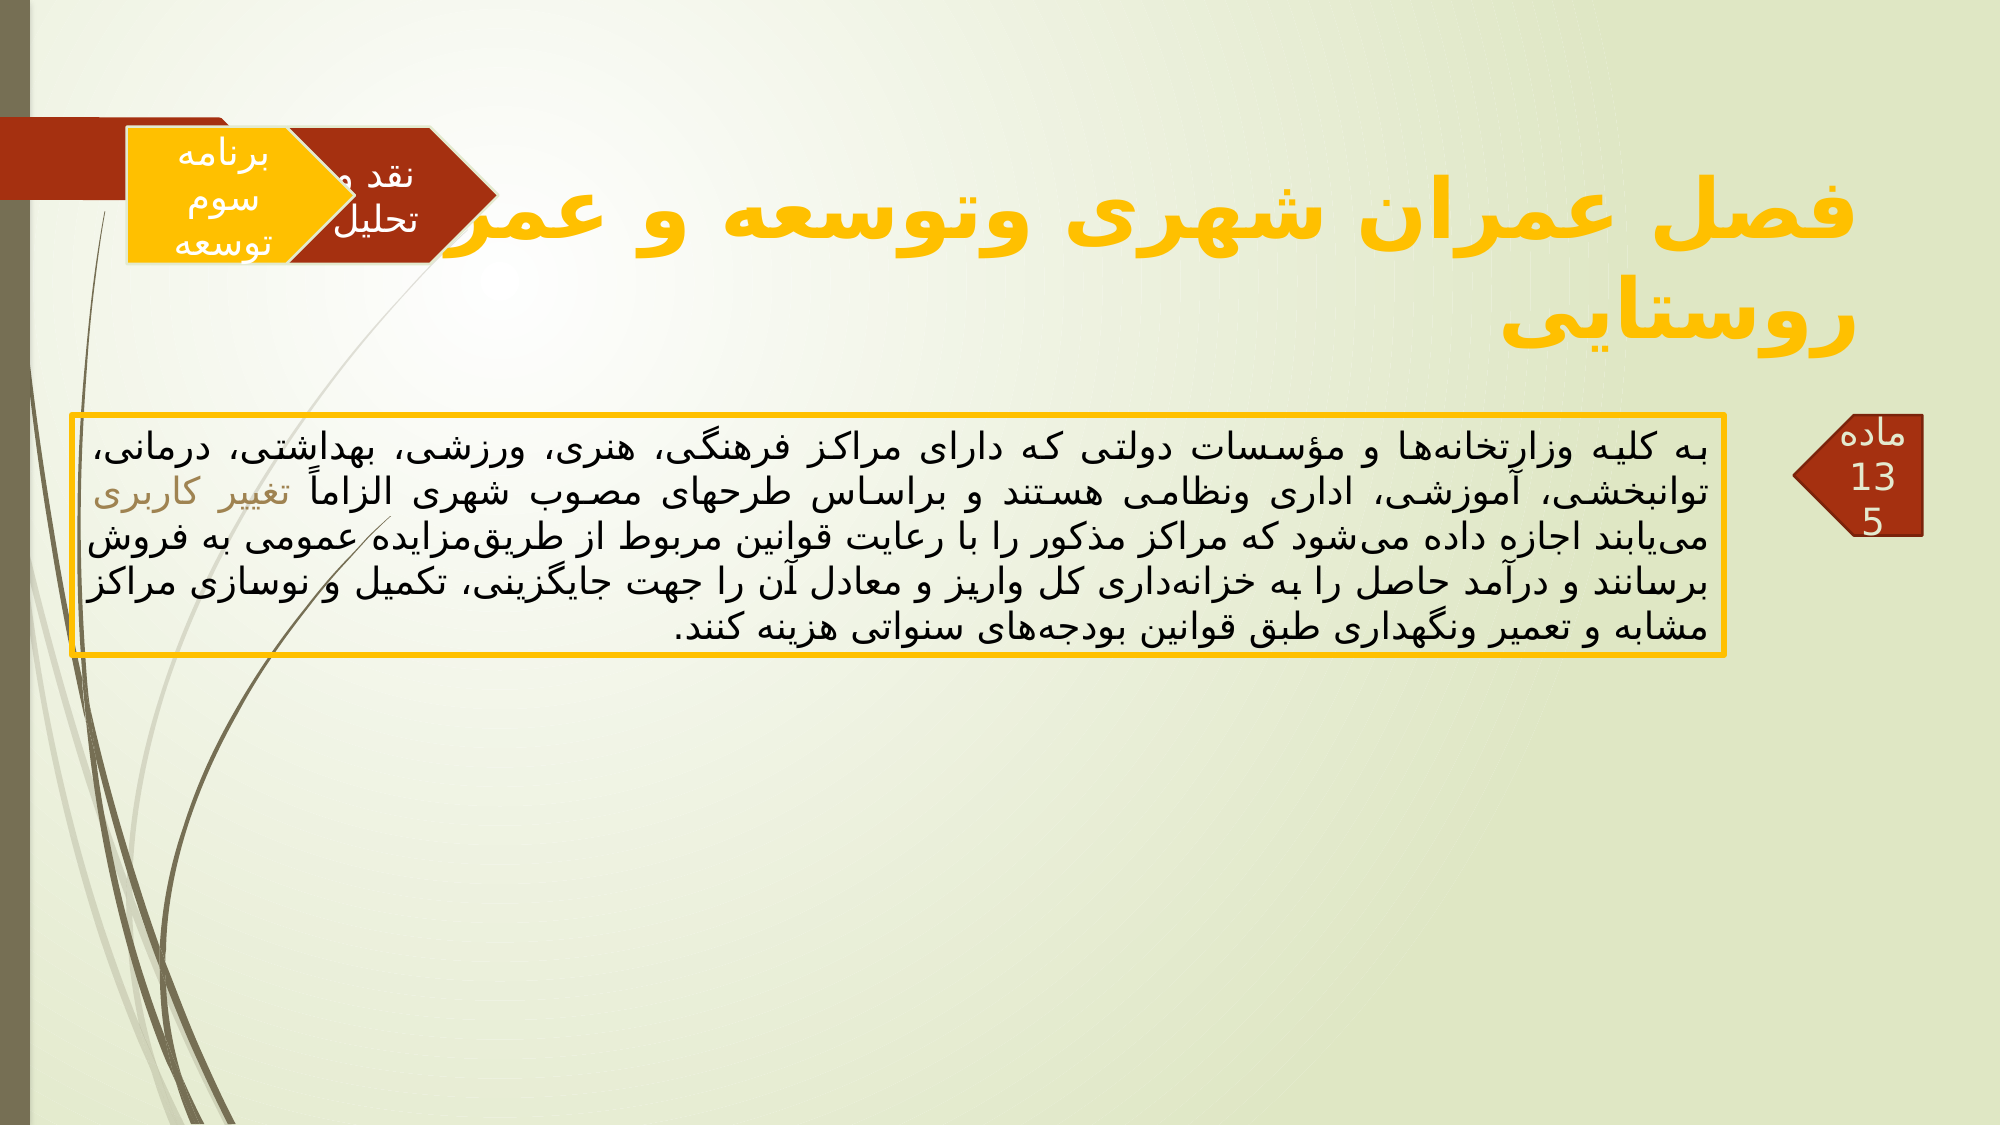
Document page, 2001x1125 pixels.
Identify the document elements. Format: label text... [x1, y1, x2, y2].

text_box برنامه سوم توسعه [125, 125, 356, 266]
text_box نقد و تحلیل [287, 125, 500, 266]
text_box به کلیه وزارتخانه‌ها و مؤسسات دولتی که دارای مراکز فرهنگی، هنری، ورزشی، بهداشتی، درمانی، توانبخشی، آموزشی، اداری و‌نظامی هستند و براساس طرحهای مصوب شهری الزاماً تغییر کاربری می‌یابند اجازه داده می‌شود که مراکز مذکور را با رعایت قوانین مربوط از طریق‌مزایده عمومی به فروش برسانند و درآمد حاصل را به خزانه‌داری کل واریز و معادل آن را جهت جایگزینی، تکمیل و نوسازی مراکز مشابه و تعمیر و‌نگهداری طبق قوانین بودجه‌های سنواتی هزینه کنند. [71, 415, 1724, 655]
text_box ماده 135 [1792, 413, 1924, 537]
text_box فصل عمران شهری وتوسعه و عمران روستایی [71, 147, 1876, 363]
